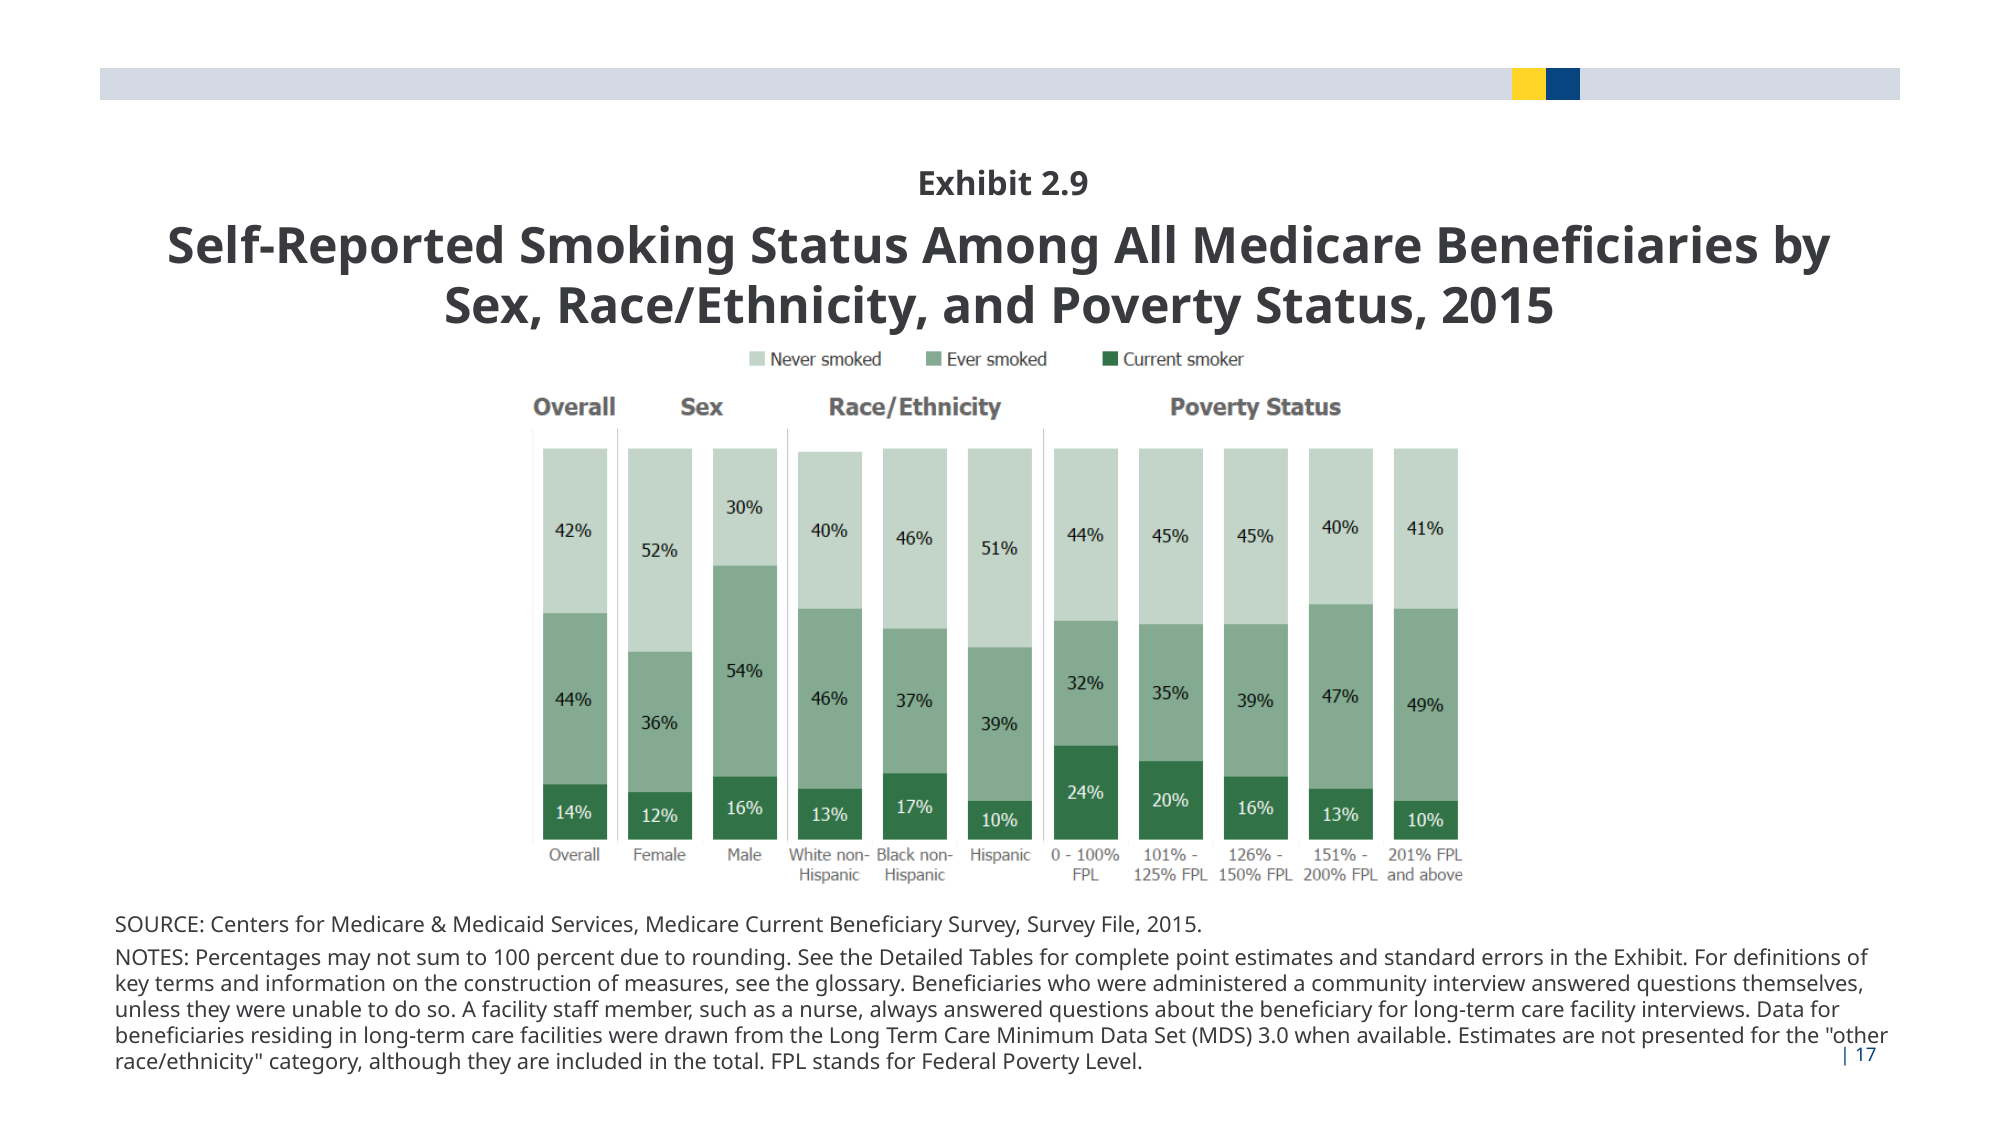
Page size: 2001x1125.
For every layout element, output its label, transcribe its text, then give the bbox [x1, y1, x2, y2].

list Self-Reported Smoking Status Among All Medicare Beneficiaries by Sex, Race/Ethnicity, and Poverty Status, 2015 [99, 213, 1900, 300]
list SOURCE: Centers for Medicare & Medicaid Services, Medicare Current Beneficiary Survey, Survey File, 2015. NOTES: Percentages may not sum to 100 percent due to rounding. See the Detailed Tables for complete point estimates and standard errors in the Exhibit. For definitions of key terms and information on the construction of measures, see the glossary. Beneficiaries who were administered a community interview answered questions themselves, unless they were unable to do so. A facility staff member, such as a nurse, always answered questions about the beneficiary for long-term care facility interviews. Data for beneficiaries residing in long-term care facilities were drawn from the Long Term Care Minimum Data Set (MDS) 3.0 when available. Estimates are not presented for the "other race/ethnicity" category, although they are included in the total. FPL stands for Federal Poverty Level. [99, 903, 1900, 963]
picture [530, 337, 1463, 901]
title Exhibit 2.9 [99, 154, 1900, 213]
